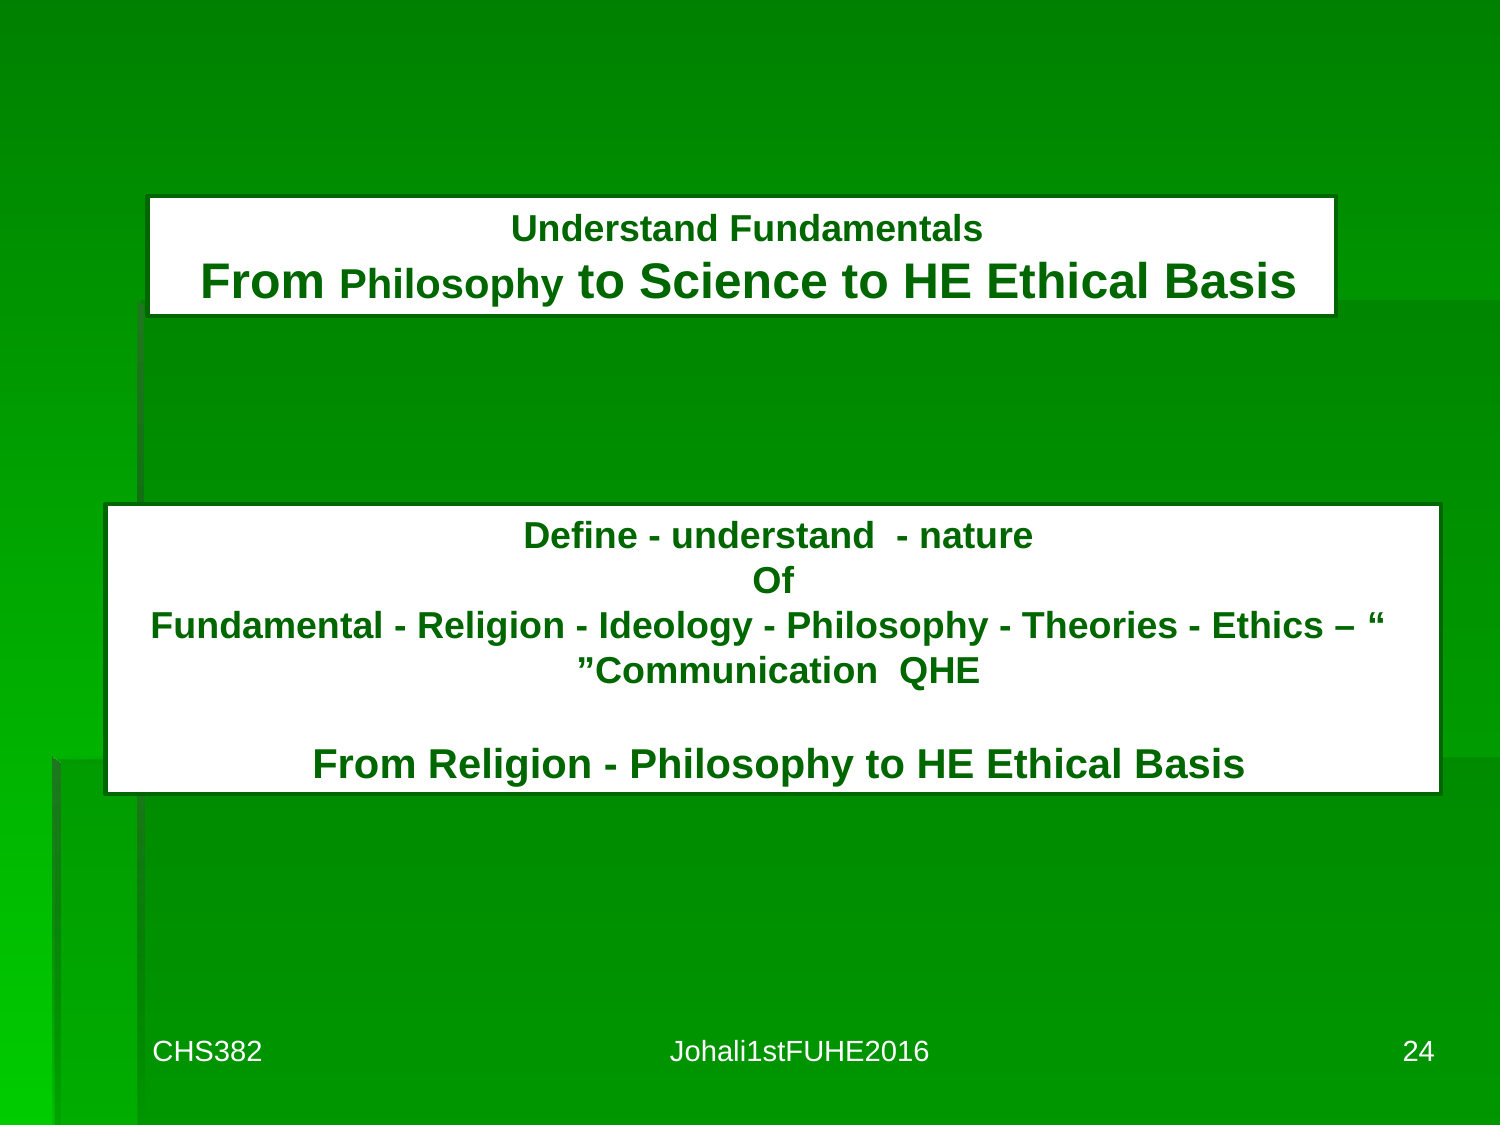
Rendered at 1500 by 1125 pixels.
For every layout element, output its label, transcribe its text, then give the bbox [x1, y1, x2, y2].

slide_number 24 [1137, 1024, 1451, 1103]
text_box Understand Fundamentals From Philosophy to Science to HE Ethical Basis [145, 194, 1338, 318]
slide_number CHS382 [137, 1024, 450, 1103]
text_box Define - understand - nature Of “Fundamental - Religion - Ideology - Philosophy - Theories - Ethics – ”Communication QHE From Religion - Philosophy to HE Ethical Basis [103, 502, 1443, 796]
footer Johali1stFUHE2016 [562, 1024, 1038, 1103]
